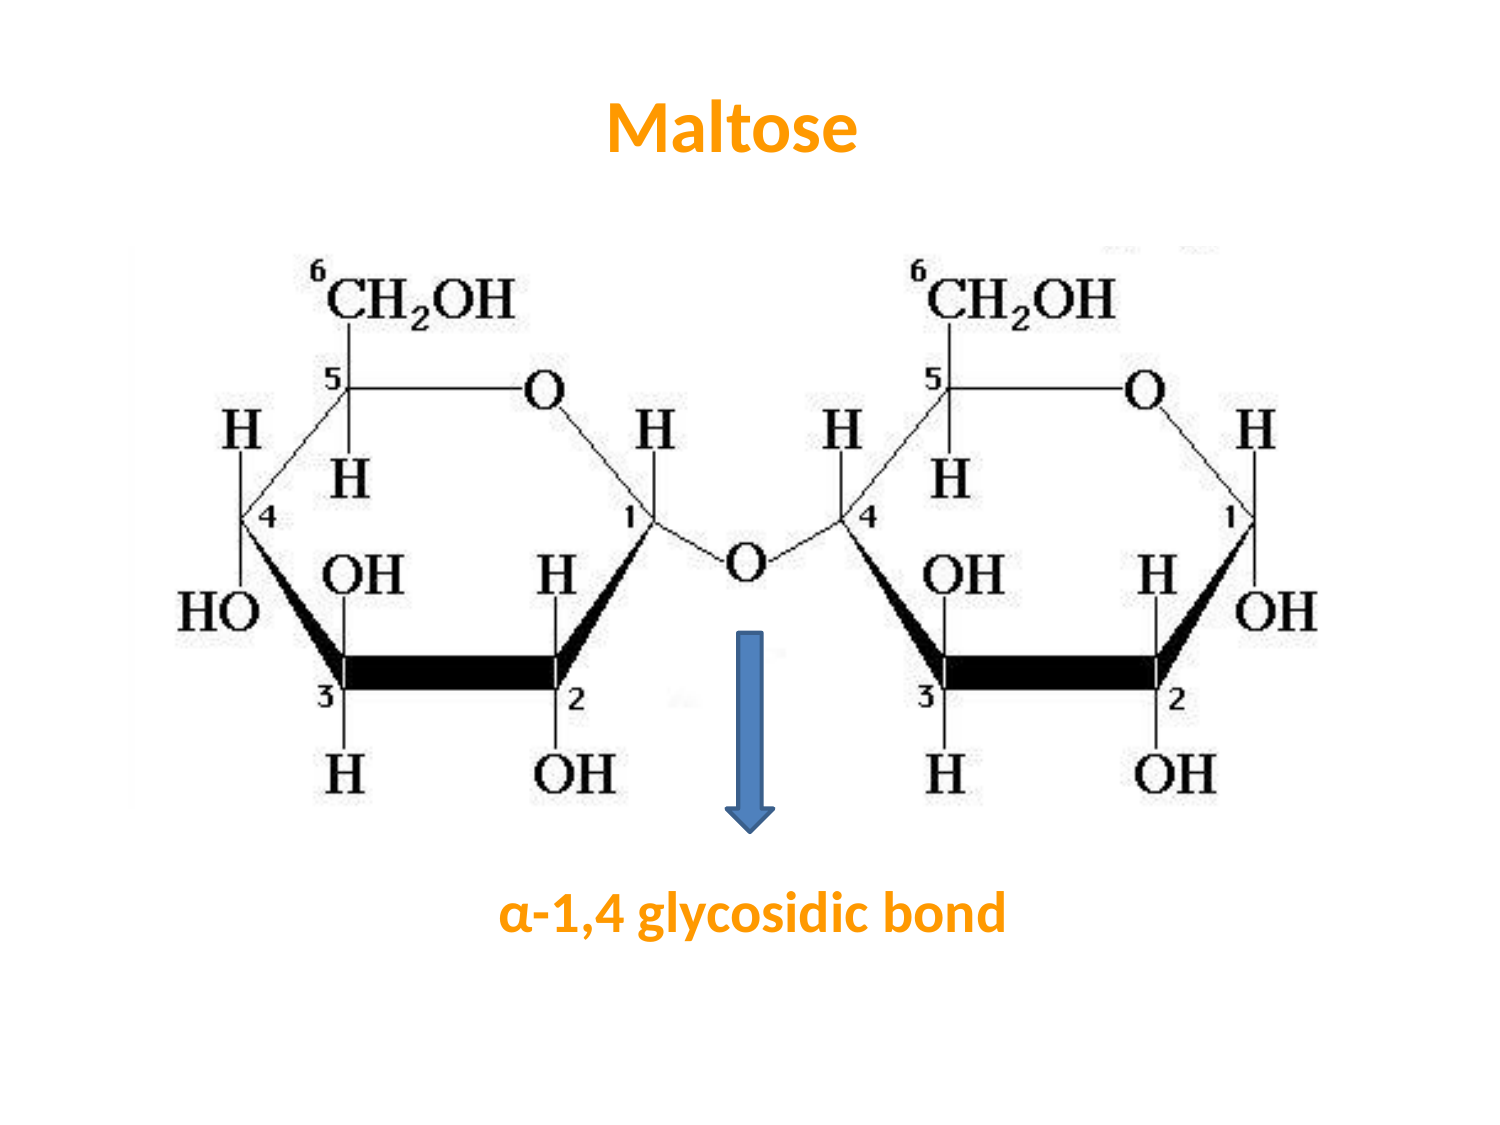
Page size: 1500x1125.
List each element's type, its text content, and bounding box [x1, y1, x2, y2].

text_box [730, 816, 769, 835]
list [128, 245, 1360, 809]
text_box Maltose [527, 70, 938, 175]
text_box α-1,4 glycosidic bond [483, 867, 1023, 952]
